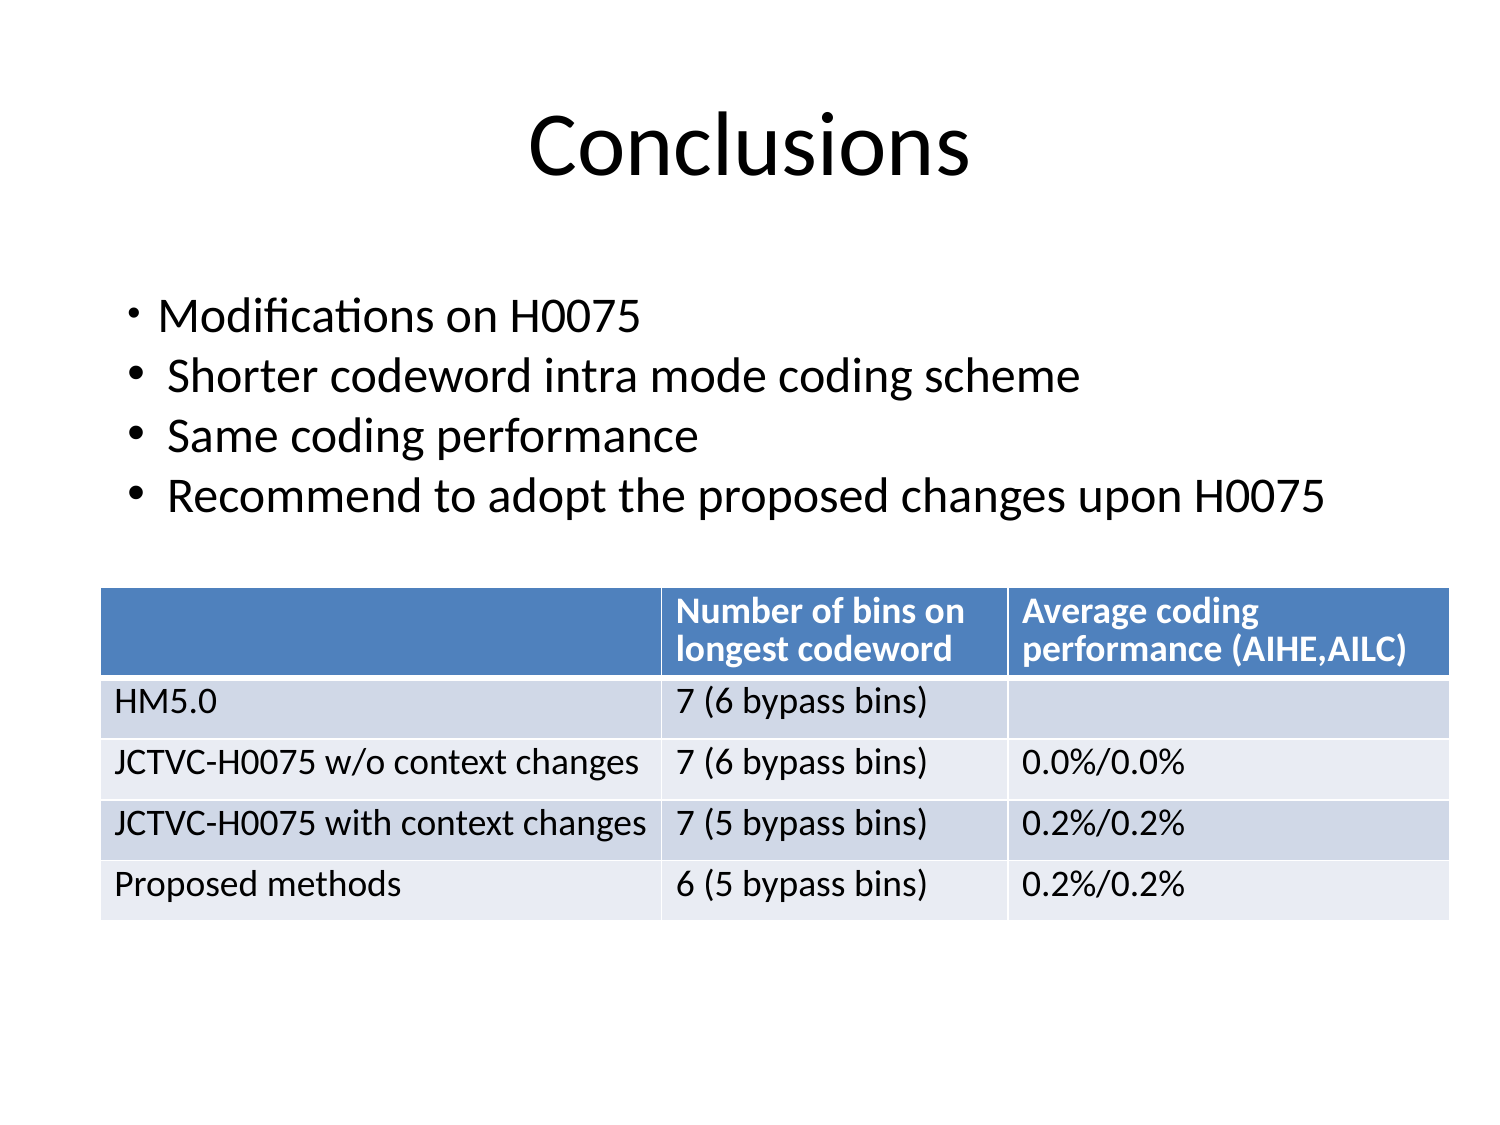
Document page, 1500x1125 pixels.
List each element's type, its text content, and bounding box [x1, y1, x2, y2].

table_cell 7 (6 bypass bins) [662, 740, 1007, 799]
table_cell HM5.0 [101, 681, 661, 738]
table_cell JCTVC-H0075 with context changes [101, 801, 661, 860]
table_cell 0.0%/0.0% [1009, 740, 1449, 799]
title Conclusions [75, 45, 1425, 233]
table_header [101, 588, 661, 675]
table_cell [1009, 681, 1449, 738]
table_cell 0.2%/0.2% [1009, 861, 1449, 920]
table_cell Proposed methods [101, 861, 661, 920]
table_cell 6 (5 bypass bins) [662, 861, 1007, 920]
table_header Number of bins on longest codeword [662, 588, 1007, 675]
table_cell JCTVC-H0075 w/o context changes [101, 740, 661, 799]
text_box Modifications on H0075 Shorter codeword intra mode coding scheme Same coding performance Recommend to adopt the proposed changes upon H0075 [112, 274, 1388, 530]
table_cell 7 (6 bypass bins) [662, 681, 1007, 738]
table_cell 7 (5 bypass bins) [662, 801, 1007, 860]
table_cell 0.2%/0.2% [1009, 801, 1449, 860]
table_header Average coding performance (AIHE,AILC) [1009, 588, 1449, 675]
